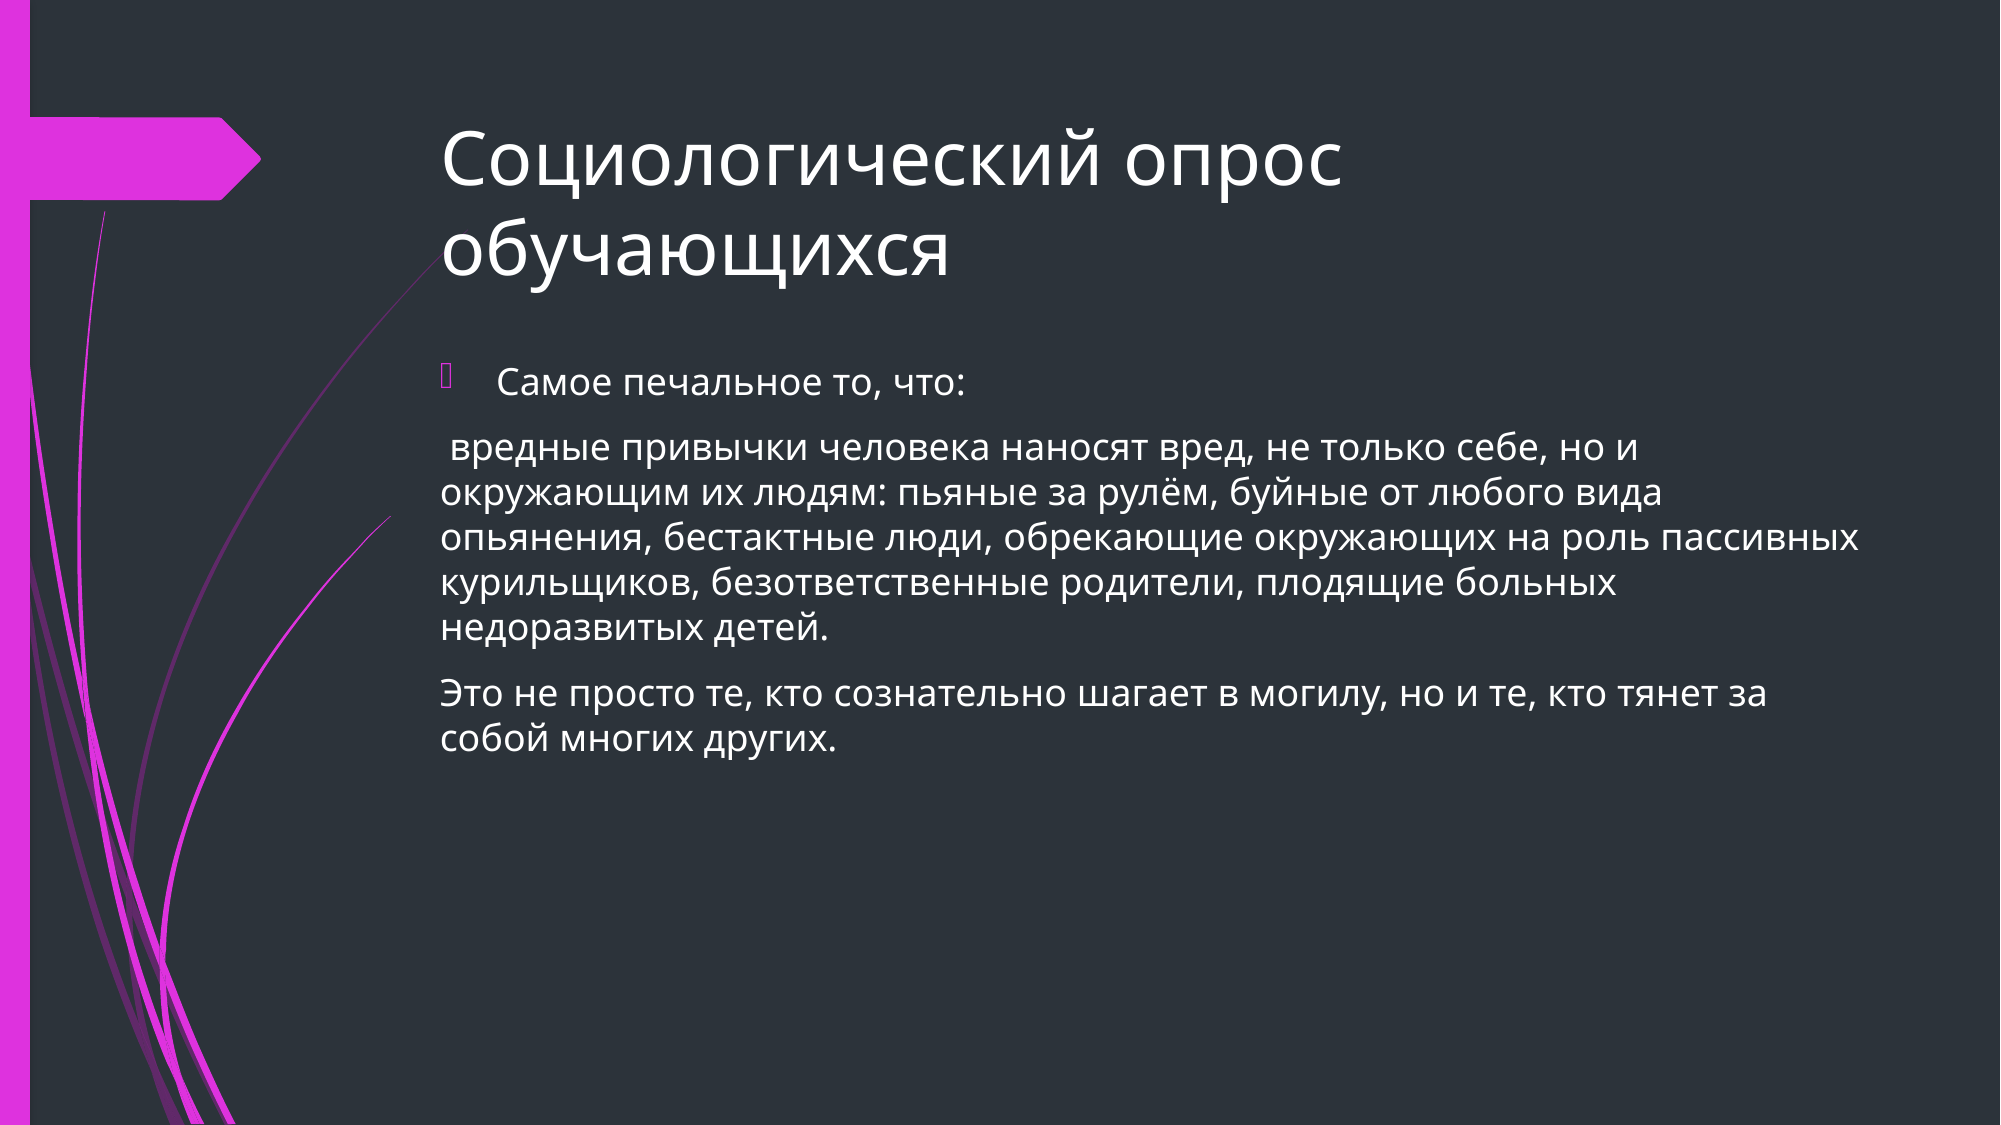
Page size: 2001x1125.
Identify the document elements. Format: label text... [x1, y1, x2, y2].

list Самое печальное то, что: вредные привычки человека наносят вред, не только себе, но и окружающим их людям: пьяные за рулём, буйные от любого вида опьянения, бестактные люди, обрекающие окружающих на роль пассивных курильщиков, безответственные родители, плодящие больных недоразвитых детей. Это не просто те, кто сознательно шагает в могилу, но и те, кто тянет за собой многих других. [424, 350, 1888, 970]
title Социологический опрос обучающихся [425, 102, 1888, 313]
